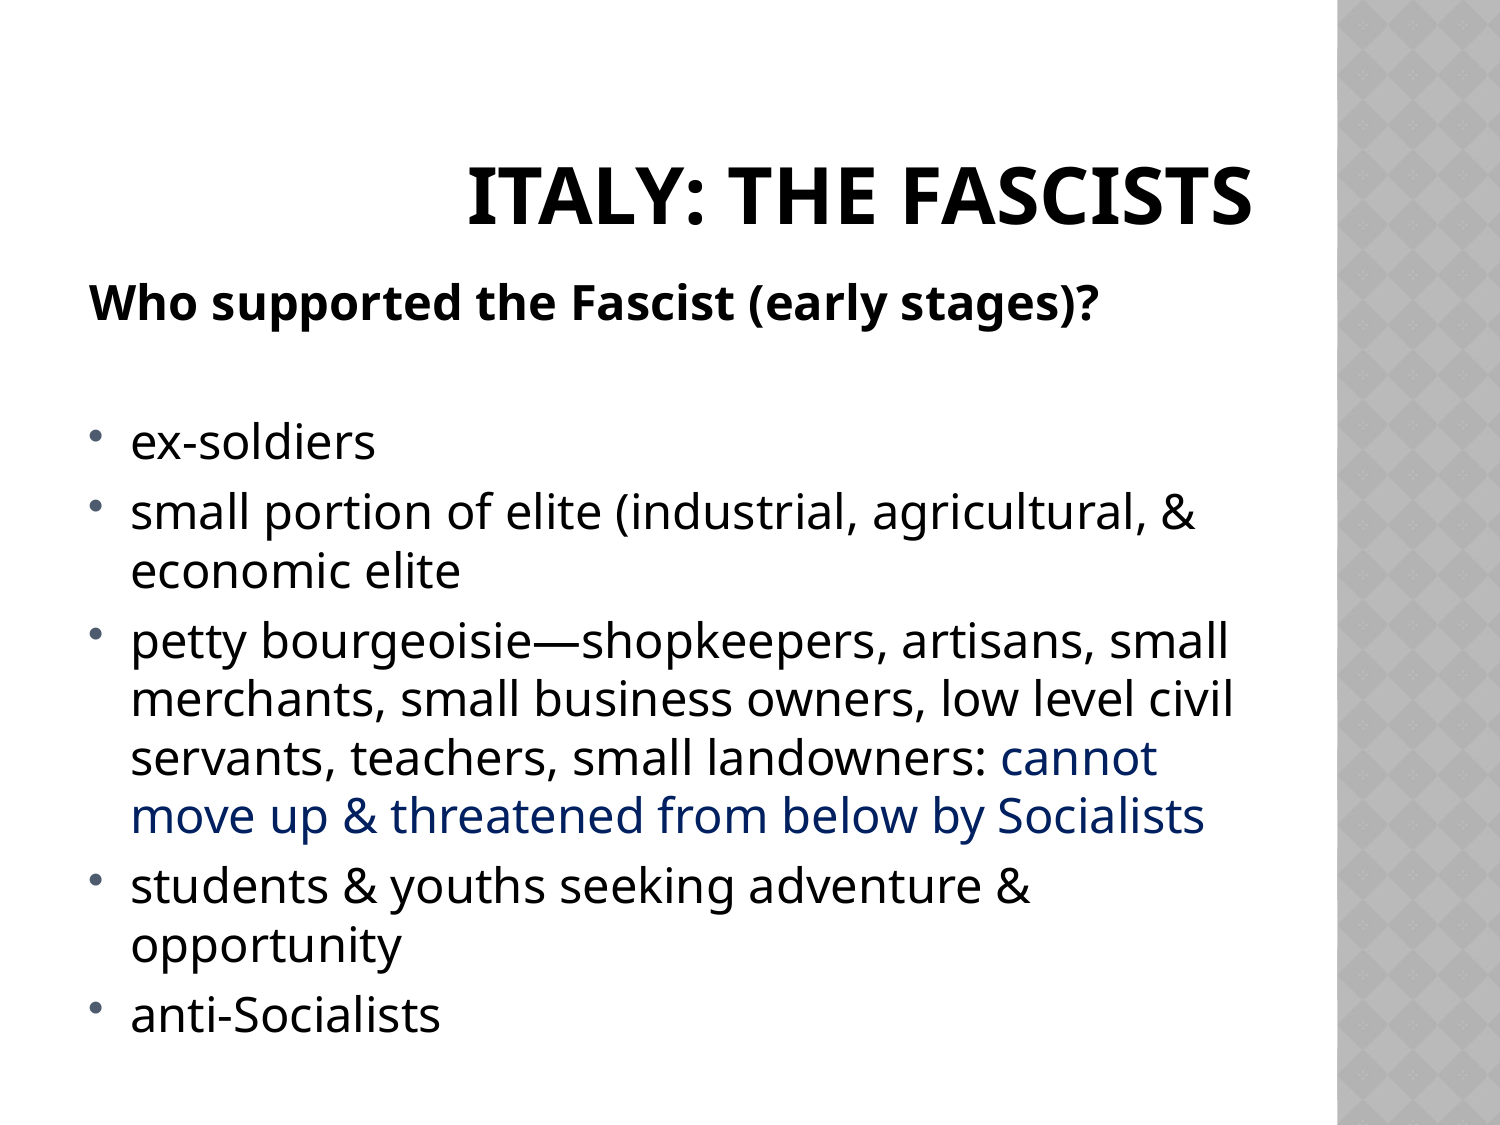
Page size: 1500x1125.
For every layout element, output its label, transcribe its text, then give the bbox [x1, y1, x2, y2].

title Italy: the fascists [75, 52, 1263, 240]
list Who supported the Fascist (early stages)? ex-soldiers small portion of elite (industrial, agricultural, & economic elite petty bourgeoisie—shopkeepers, artisans, small merchants, small business owners, low level civil servants, teachers, small landowners: cannot move up & threatened from below by Socialists students & youths seeking adventure & opportunity anti-Socialists [75, 264, 1263, 1059]
